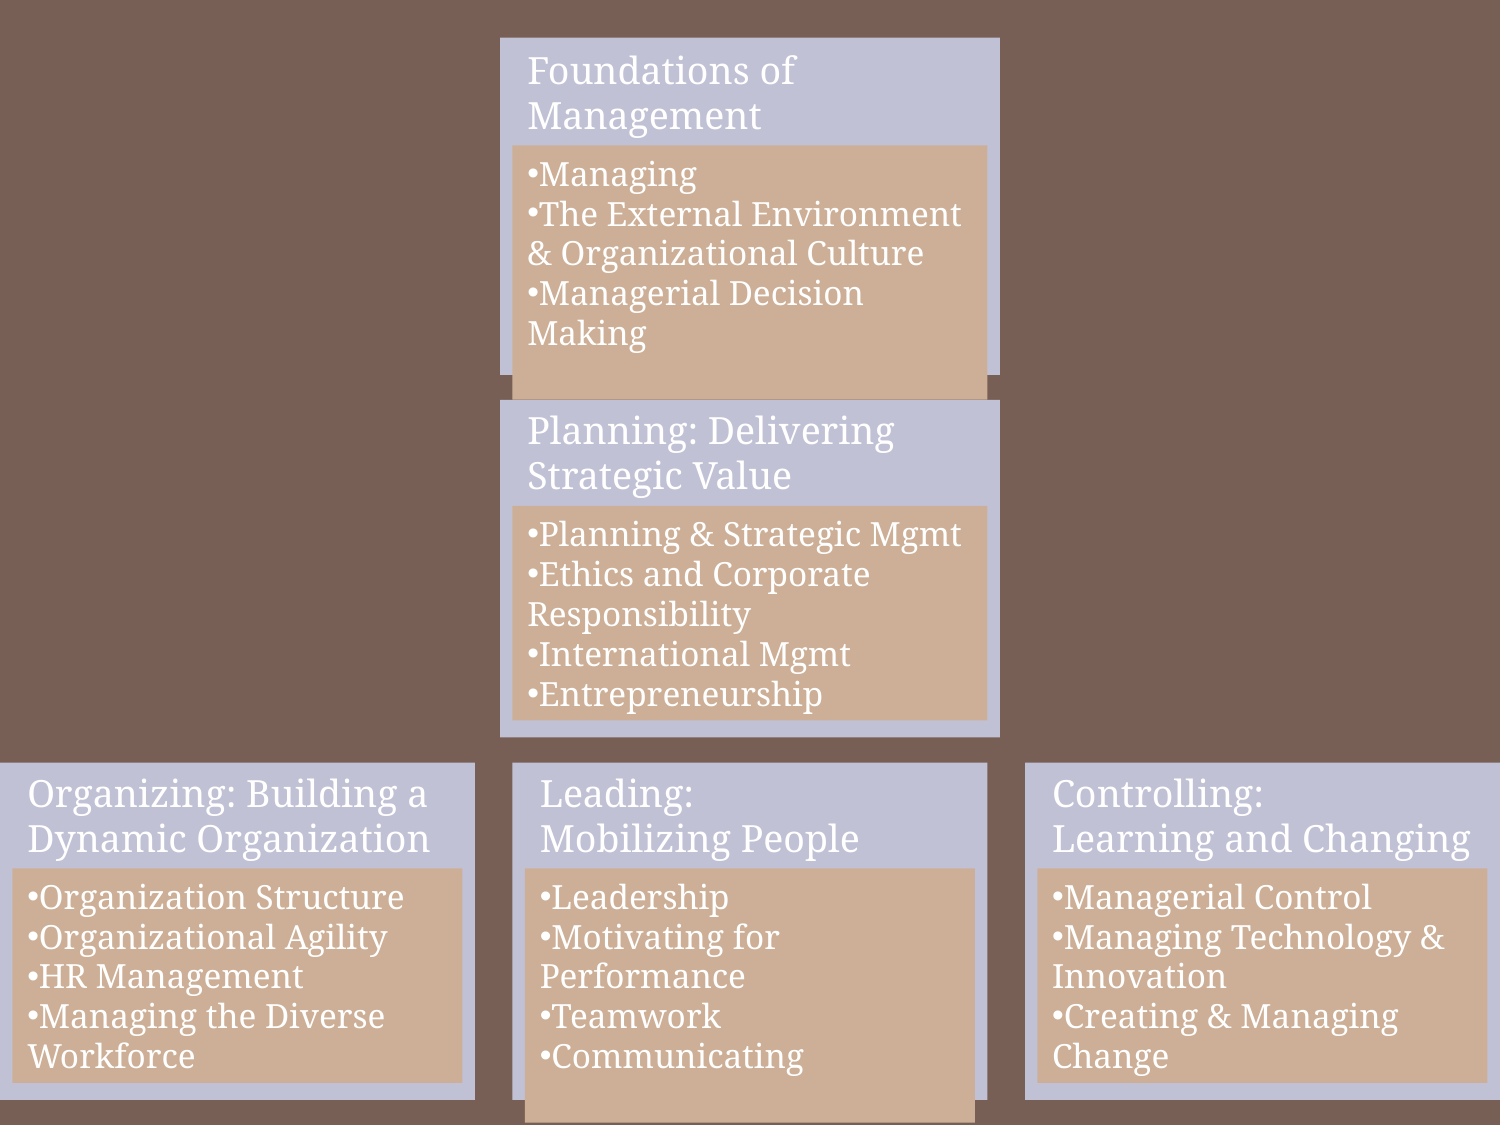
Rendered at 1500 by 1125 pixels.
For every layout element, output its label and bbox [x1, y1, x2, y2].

text_box [499, 399, 1001, 738]
text_box [0, 762, 1500, 1101]
text_box [499, 37, 1001, 376]
